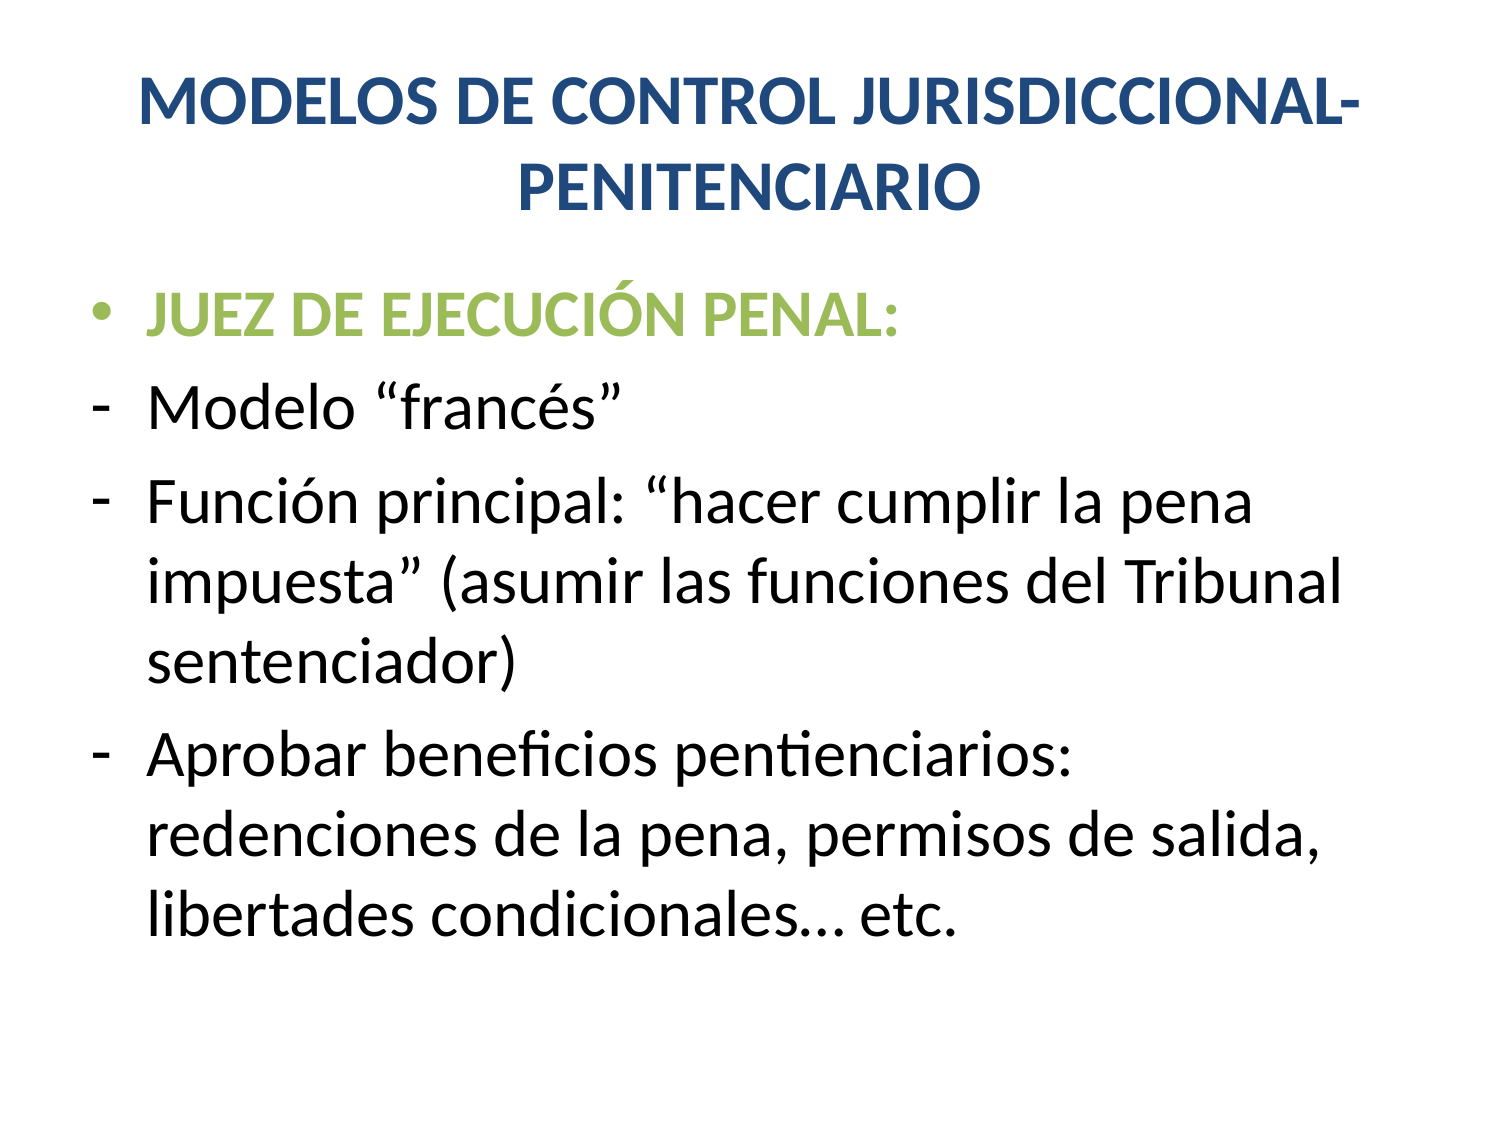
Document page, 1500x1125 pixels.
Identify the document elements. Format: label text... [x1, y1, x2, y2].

title MODELOS DE CONTROL JURISDICCIONAL-PENITENCIARIO [75, 45, 1425, 233]
list JUEZ DE EJECUCIÓN PENAL: Modelo “francés” Función principal: “hacer cumplir la pena impuesta” (asumir las funciones del Tribunal sentenciador) Aprobar beneficios pentienciarios: redenciones de la pena, permisos de salida, libertades condicionales… etc. [75, 262, 1425, 1005]
